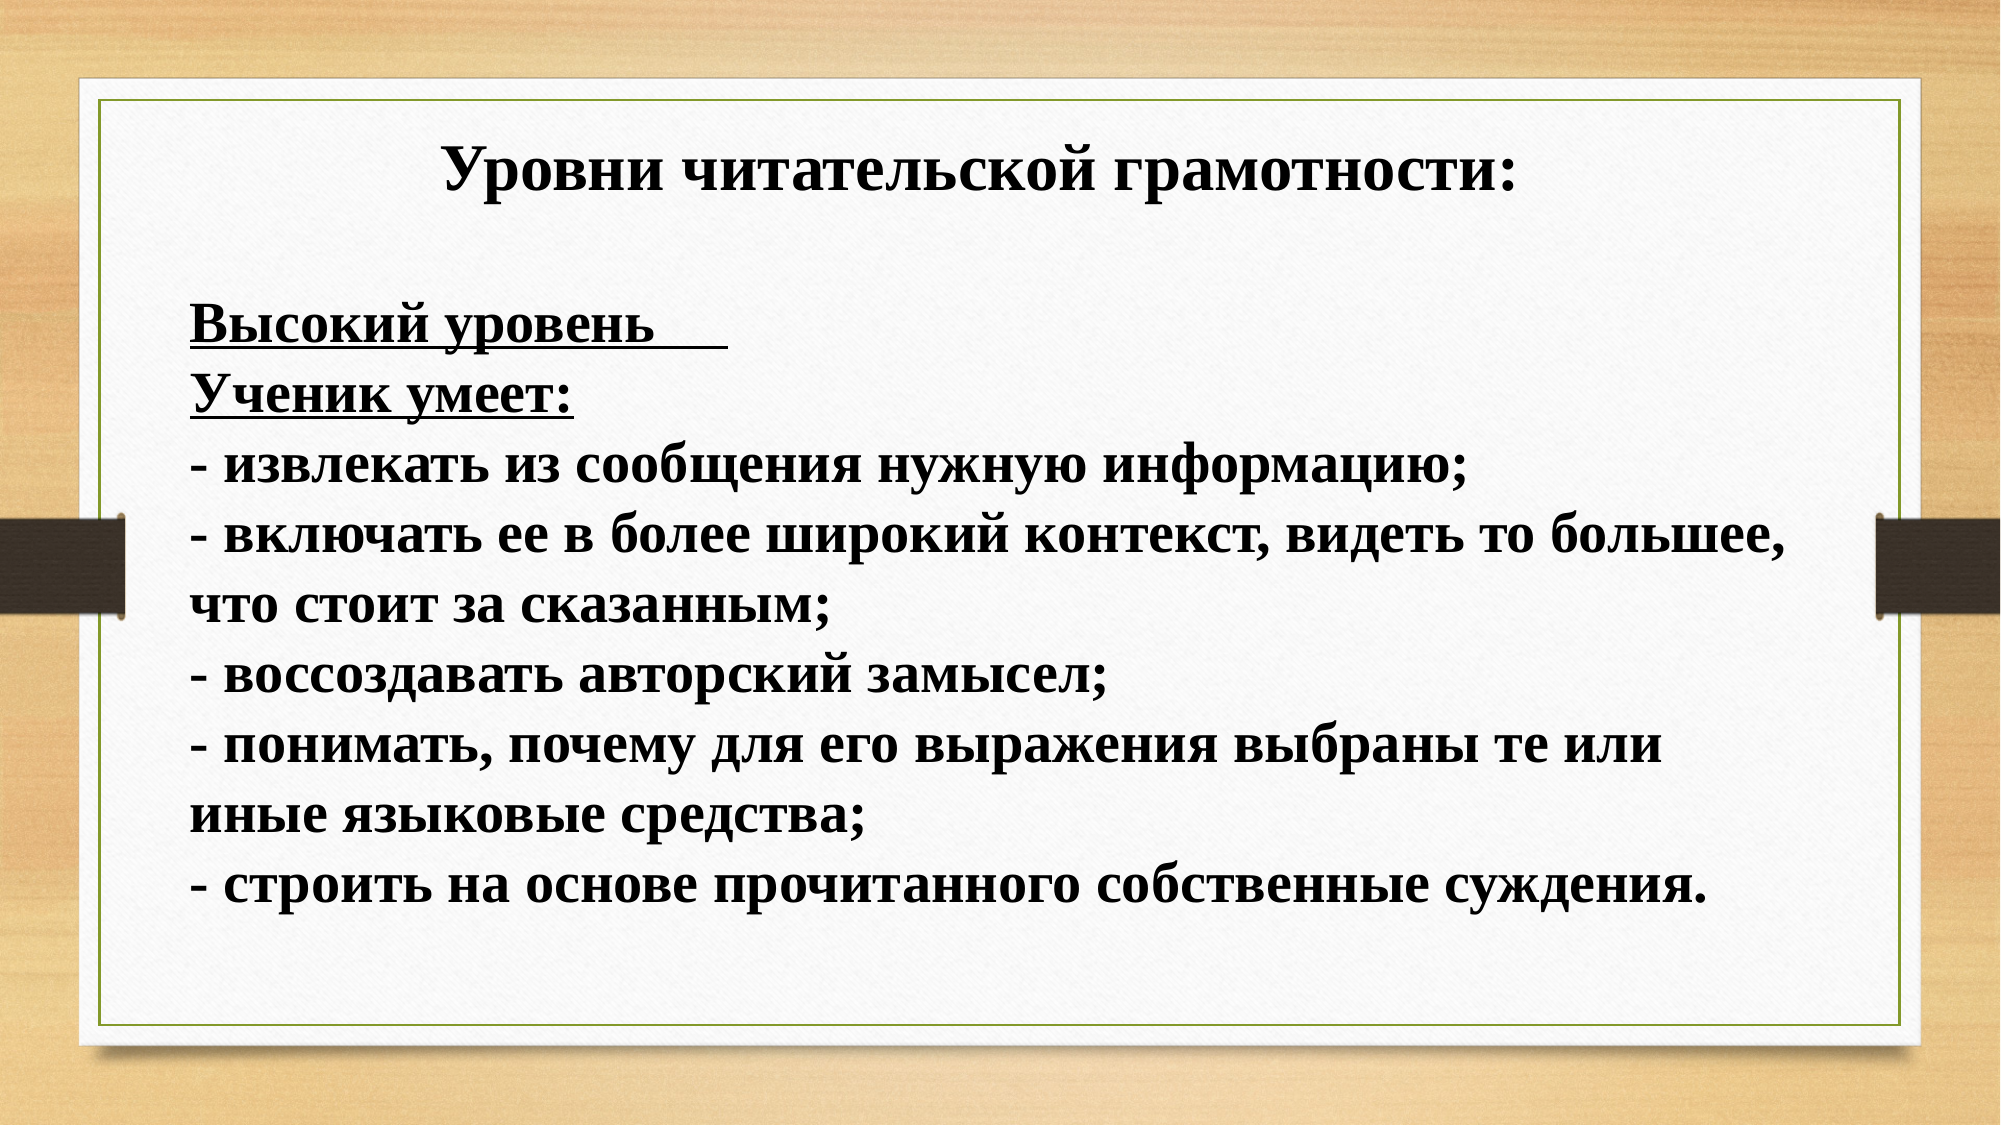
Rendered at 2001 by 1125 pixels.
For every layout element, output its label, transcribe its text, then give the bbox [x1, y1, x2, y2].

picture [0, 0, 2001, 1125]
text_box Уровни читательской грамотности: Высокий уровень Ученик умеет: - извлекать из сообщения нужную информацию; - включать ее в более широкий контекст, видеть то большее, что стоит за сказанным; - воссоздавать авторский замысел; - понимать, почему для его выражения выбраны те или иные языковые средства; - строить на основе прочитанного собственные суждения. [175, 116, 1802, 921]
